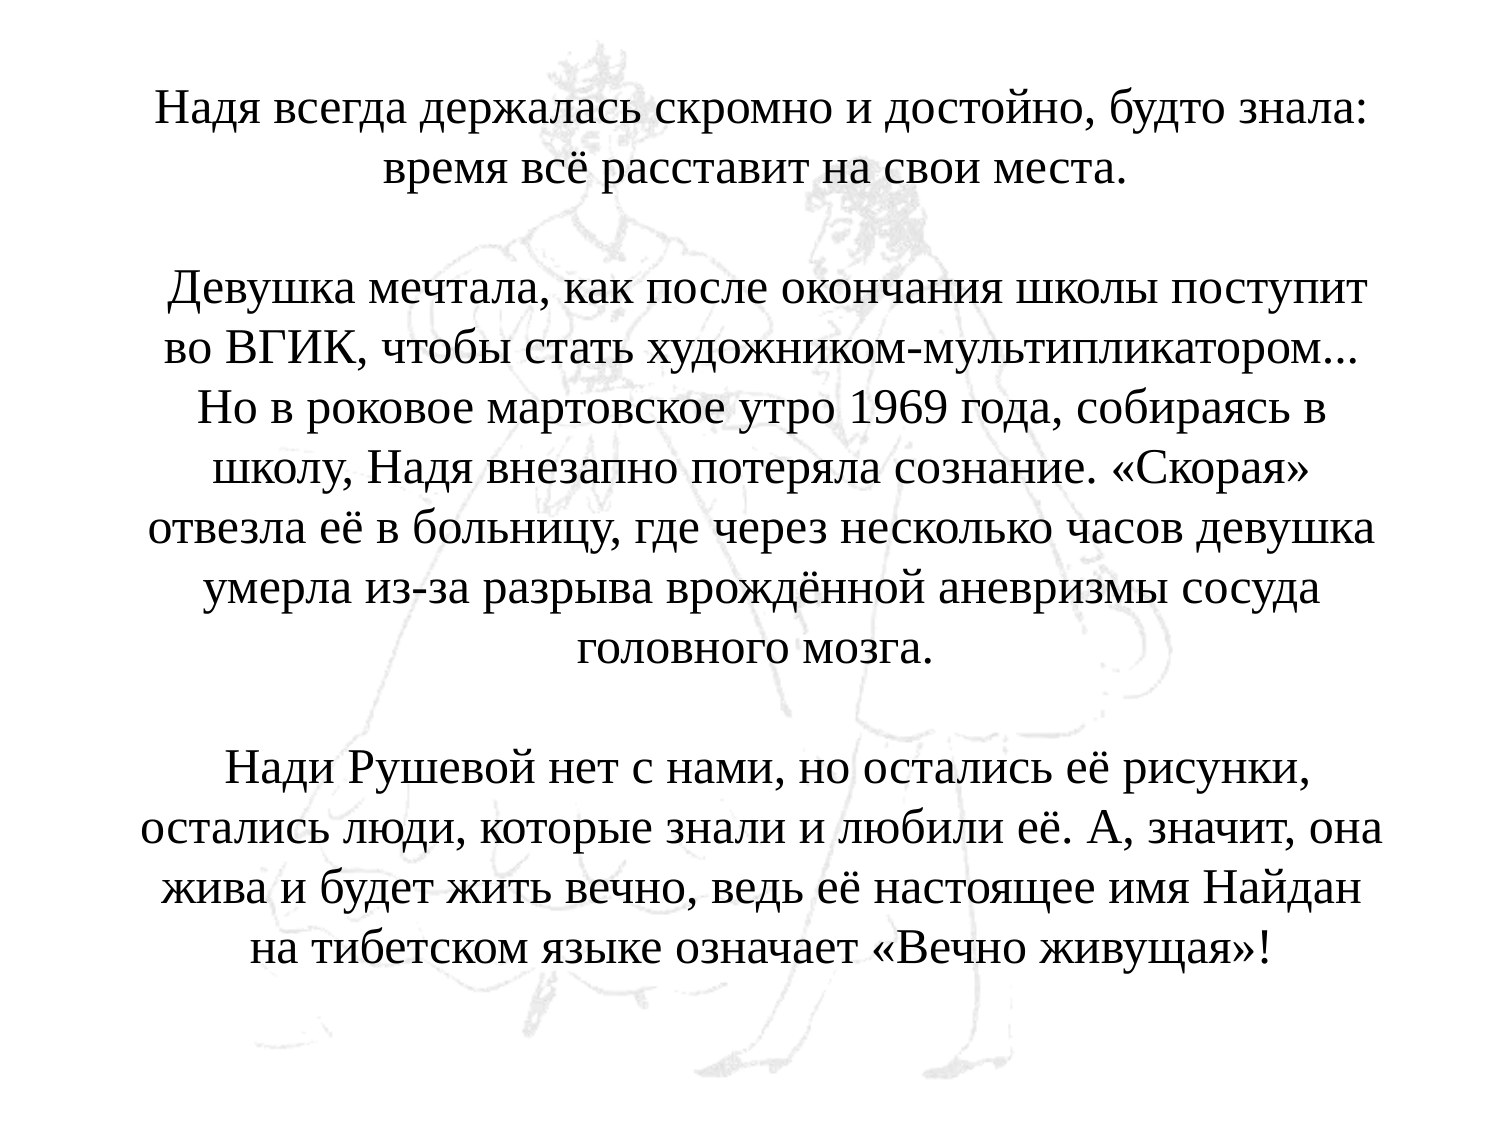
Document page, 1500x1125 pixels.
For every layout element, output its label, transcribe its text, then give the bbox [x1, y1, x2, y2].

text_box Надя всегда держалась скромно и достойно, будто знала: время всё расставит на свои места. Девушка мечтала, как после окончания школы поступит во ВГИК, чтобы стать художником-мультипликатором... Но в роковое мартовское утро 1969 года, собираясь в школу, Надя внезапно потеряла сознание. «Скорая» отвезла её в больницу, где через несколько часов девушка умерла из-за разрыва врождённой аневризмы сосуда головного мозга. Нади Рушевой нет с нами, но остались её рисунки, остались люди, которые знали и любили её. А, значит, она жива и будет жить вечно, ведь её настоящее имя Найдан на тибетском языке означает «Вечно живущая»! [1192, 66, 1400, 982]
picture [241, 0, 1188, 1125]
text_box Надя всегда держалась скромно и достойно, будто знала: время всё расставит на свои места. Девушка мечтала, как после окончания школы поступит во ВГИК, чтобы стать художником-мультипликатором... Но в роковое мартовское утро 1969 года, собираясь в школу, Надя внезапно потеряла сознание. «Скорая» отвезла её в больницу, где через несколько часов девушка умерла из-за разрыва врождённой аневризмы сосуда головного мозга. Нади Рушевой нет с нами, но остались её рисунки, остались люди, которые знали и любили её. А, значит, она жива и будет жить вечно, ведь её настоящее имя Найдан на тибетском языке означает «Вечно живущая»! [123, 66, 236, 982]
